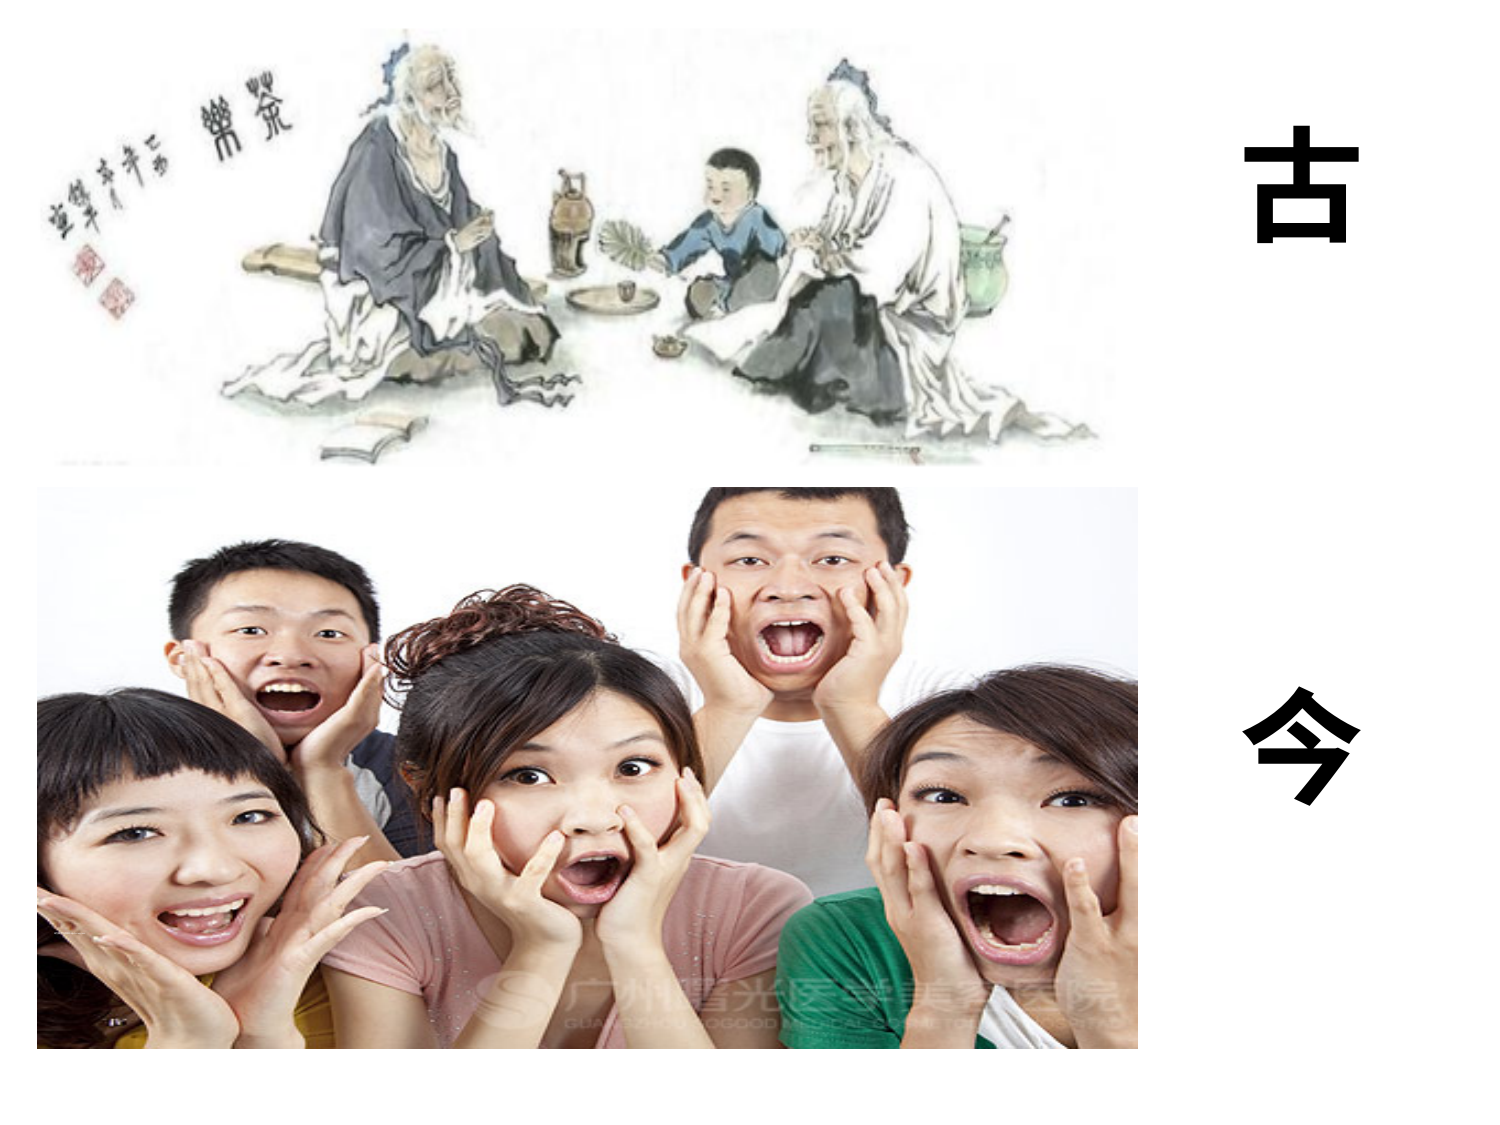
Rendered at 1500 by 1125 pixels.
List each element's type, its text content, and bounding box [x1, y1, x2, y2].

text_box 今 [1224, 662, 1500, 828]
picture [37, 487, 1138, 1049]
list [37, 0, 1138, 483]
text_box 古 [1224, 99, 1463, 265]
